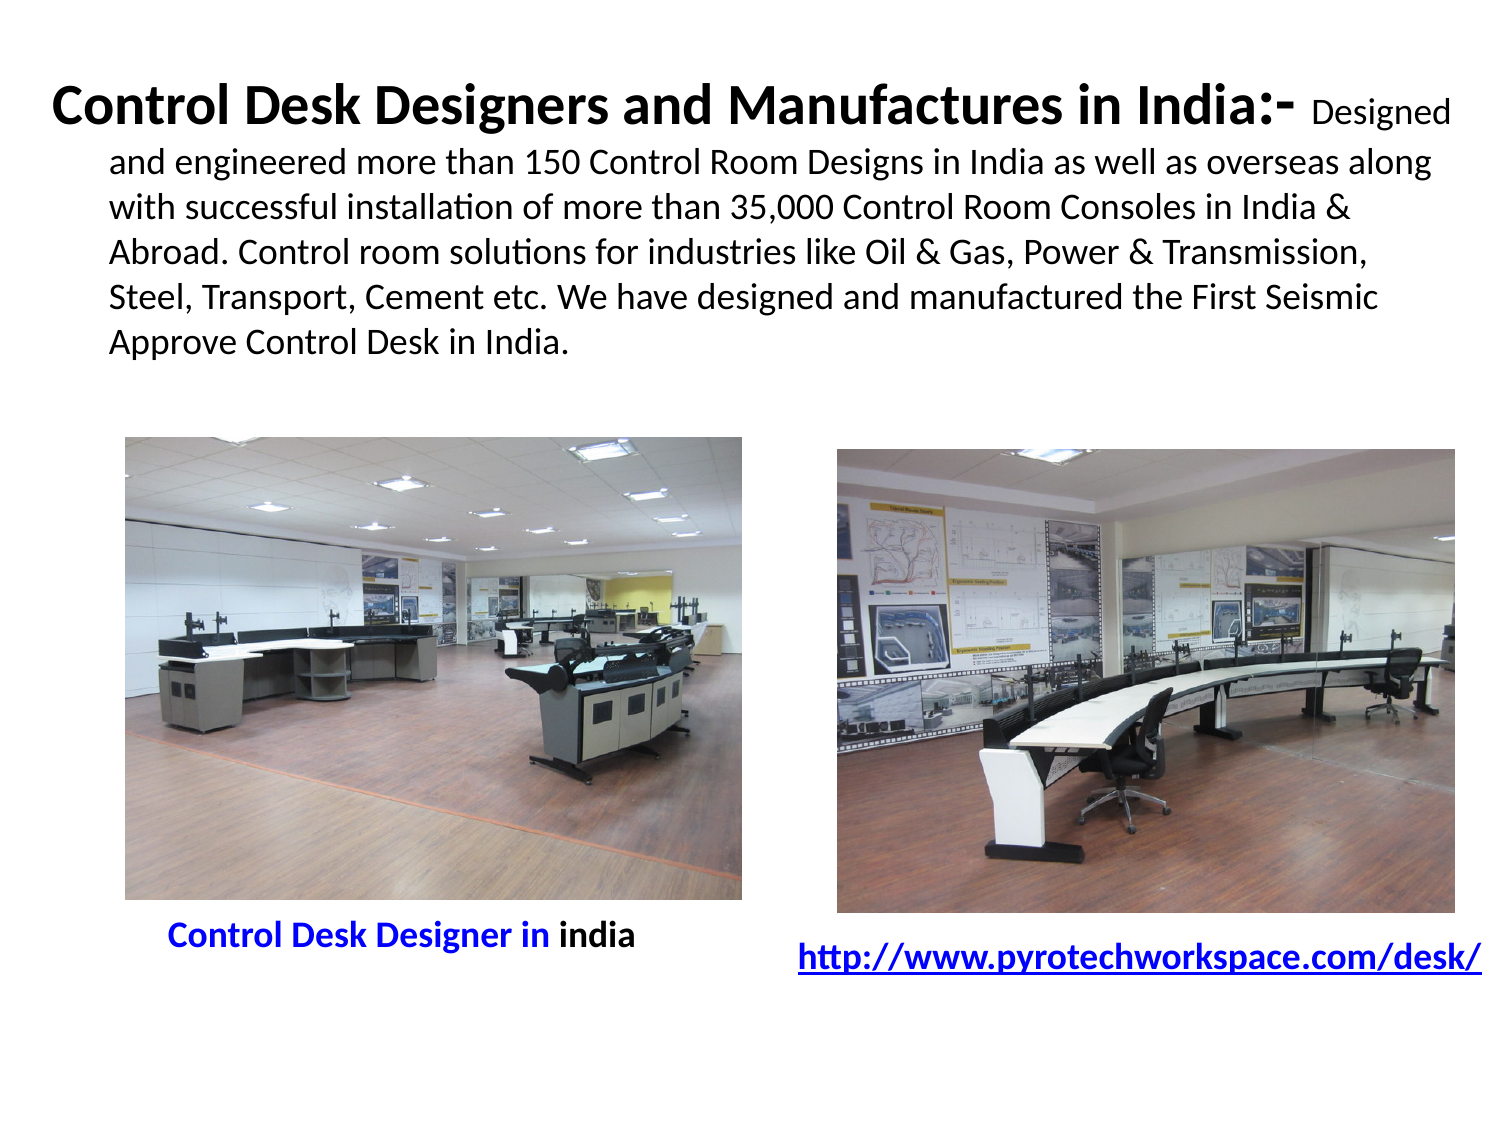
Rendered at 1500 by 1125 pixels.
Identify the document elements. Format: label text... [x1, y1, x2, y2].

list Control Desk Designers and Manufactures in India:- Designed and engineered more than 150 Control Room Designs in India as well as overseas along with successful installation of more than 35,000 Control Room Consoles in India & Abroad. Control room solutions for industries like Oil & Gas, Power & Transmission, Steel, Transport, Cement etc. We have designed and manufactured the First Seismic Approve Control Desk in India. [37, 50, 1475, 1088]
text_box Control Desk Designer in india [149, 909, 663, 1008]
text_box http://www.pyrotechworkspace.com/desk/ [774, 924, 1497, 985]
picture [124, 437, 742, 901]
picture [837, 449, 1455, 913]
